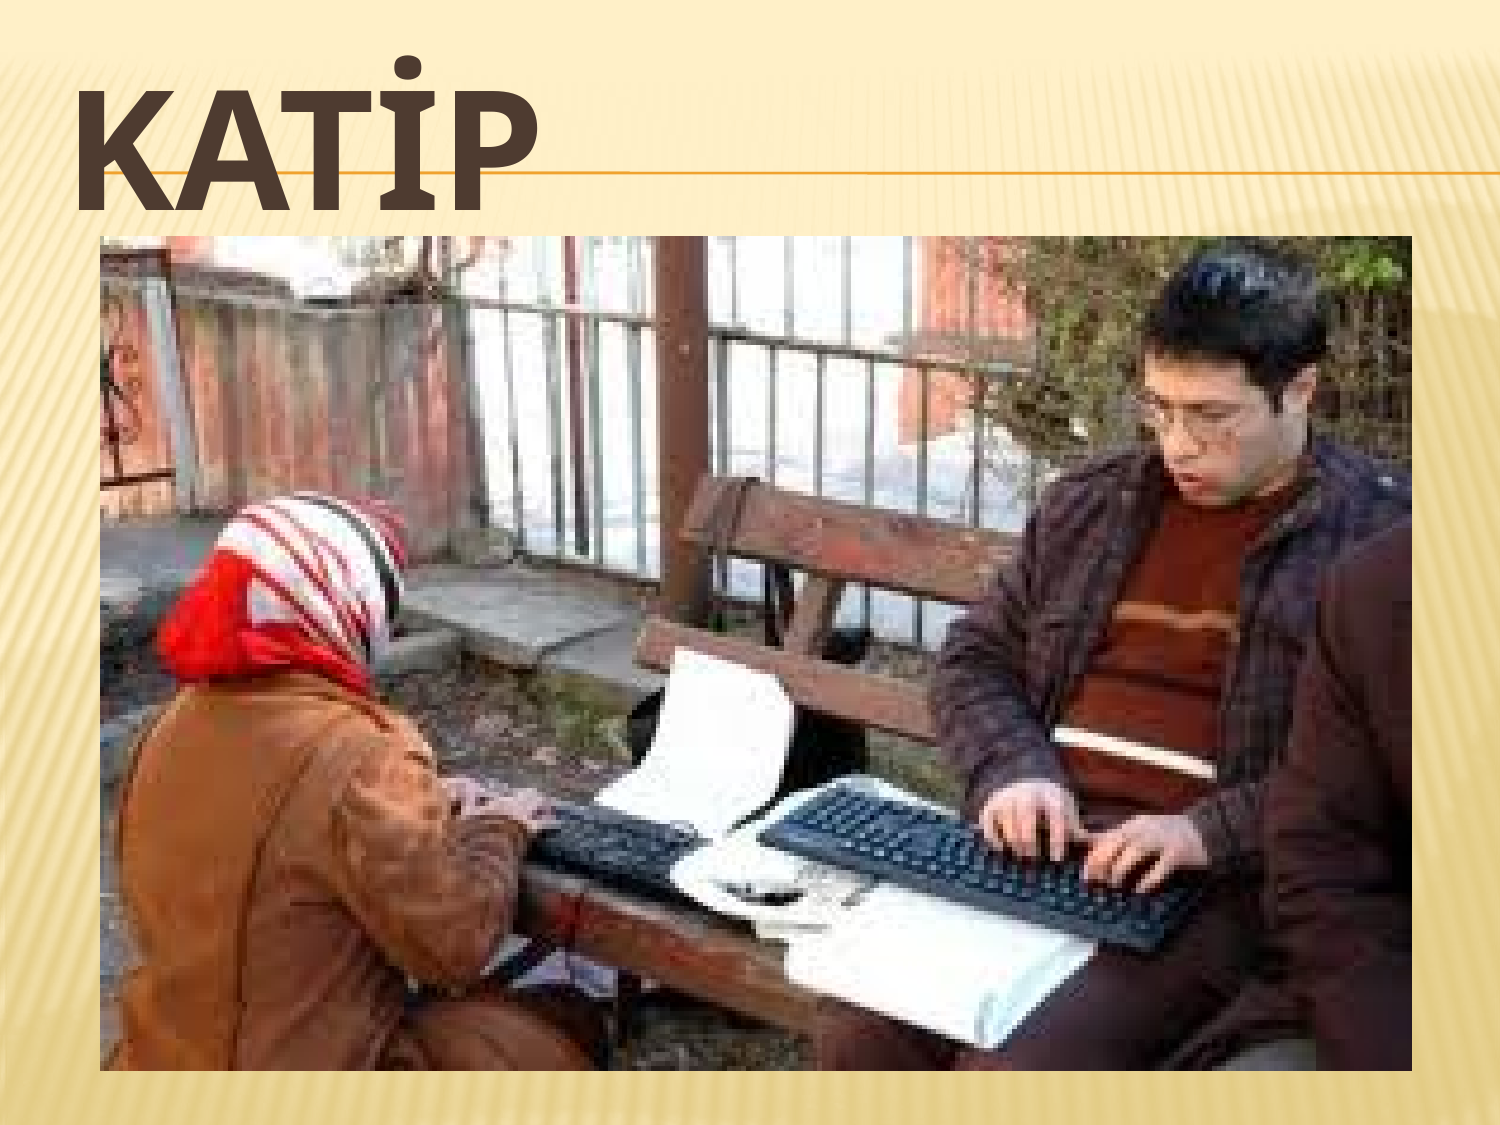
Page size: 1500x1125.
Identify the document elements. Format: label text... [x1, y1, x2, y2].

picture [99, 235, 1412, 1071]
title KATİP [50, 75, 1475, 213]
